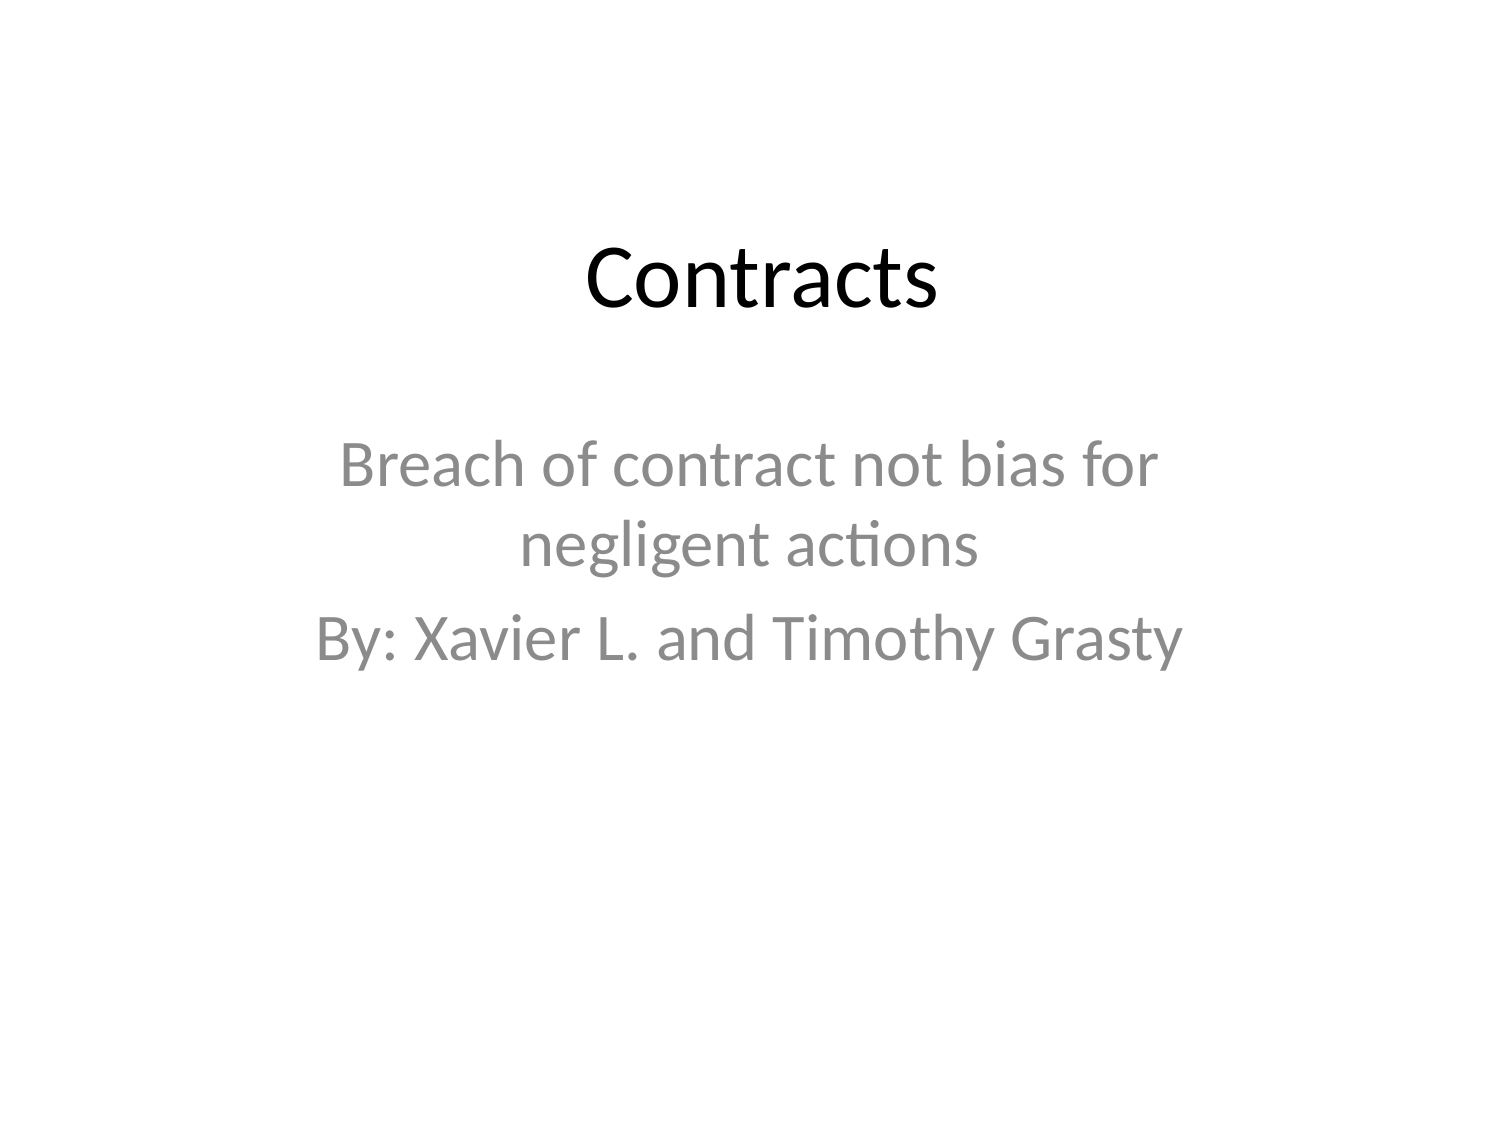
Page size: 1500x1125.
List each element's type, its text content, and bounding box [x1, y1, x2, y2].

title Contracts [125, 149, 1400, 392]
subtitle Breach of contract not bias for negligent actions By: Xavier L. and Timothy Grasty [225, 412, 1275, 700]
